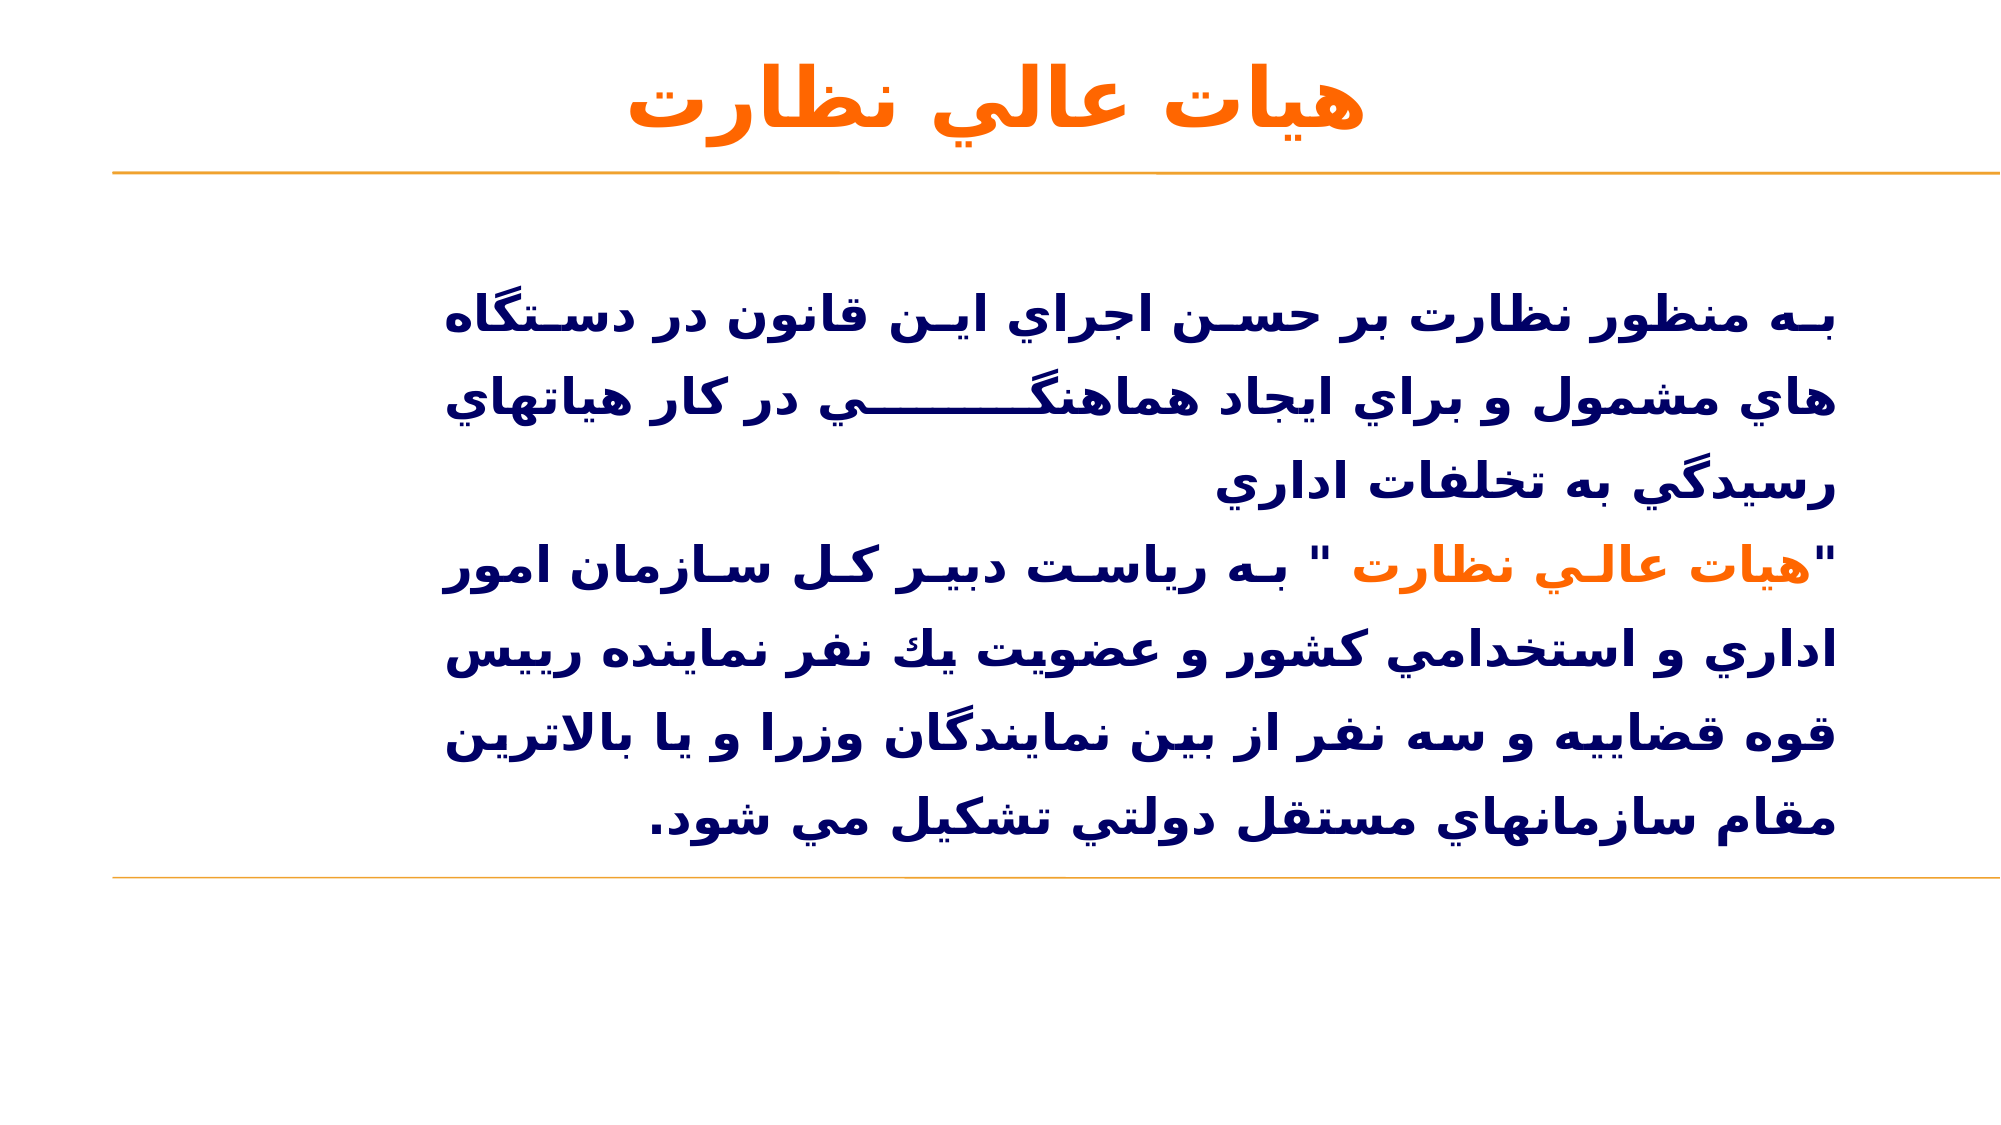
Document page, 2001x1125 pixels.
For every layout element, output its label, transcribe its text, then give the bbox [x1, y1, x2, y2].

text_box به منظور نظارت بر حسن اجراي اين قانون در دستگاه هاي مشمول و براي ايجاد هماهنگي در كار هياتهاي رسيدگي به تخلفات اداري "هيات عالي نظارت " به رياست دبير كل سازمان امور اداري و استخدامي كشور و عضويت يك نفر نماينده رييس قوه قضاييه و سه نفر از بين نمايندگان وزرا و يا بالاترين مقام سازمانهاي مستقل دولتي تشكيل مي شود. [429, 249, 1854, 853]
text_box هيات عالي نظارت [267, 30, 1727, 159]
